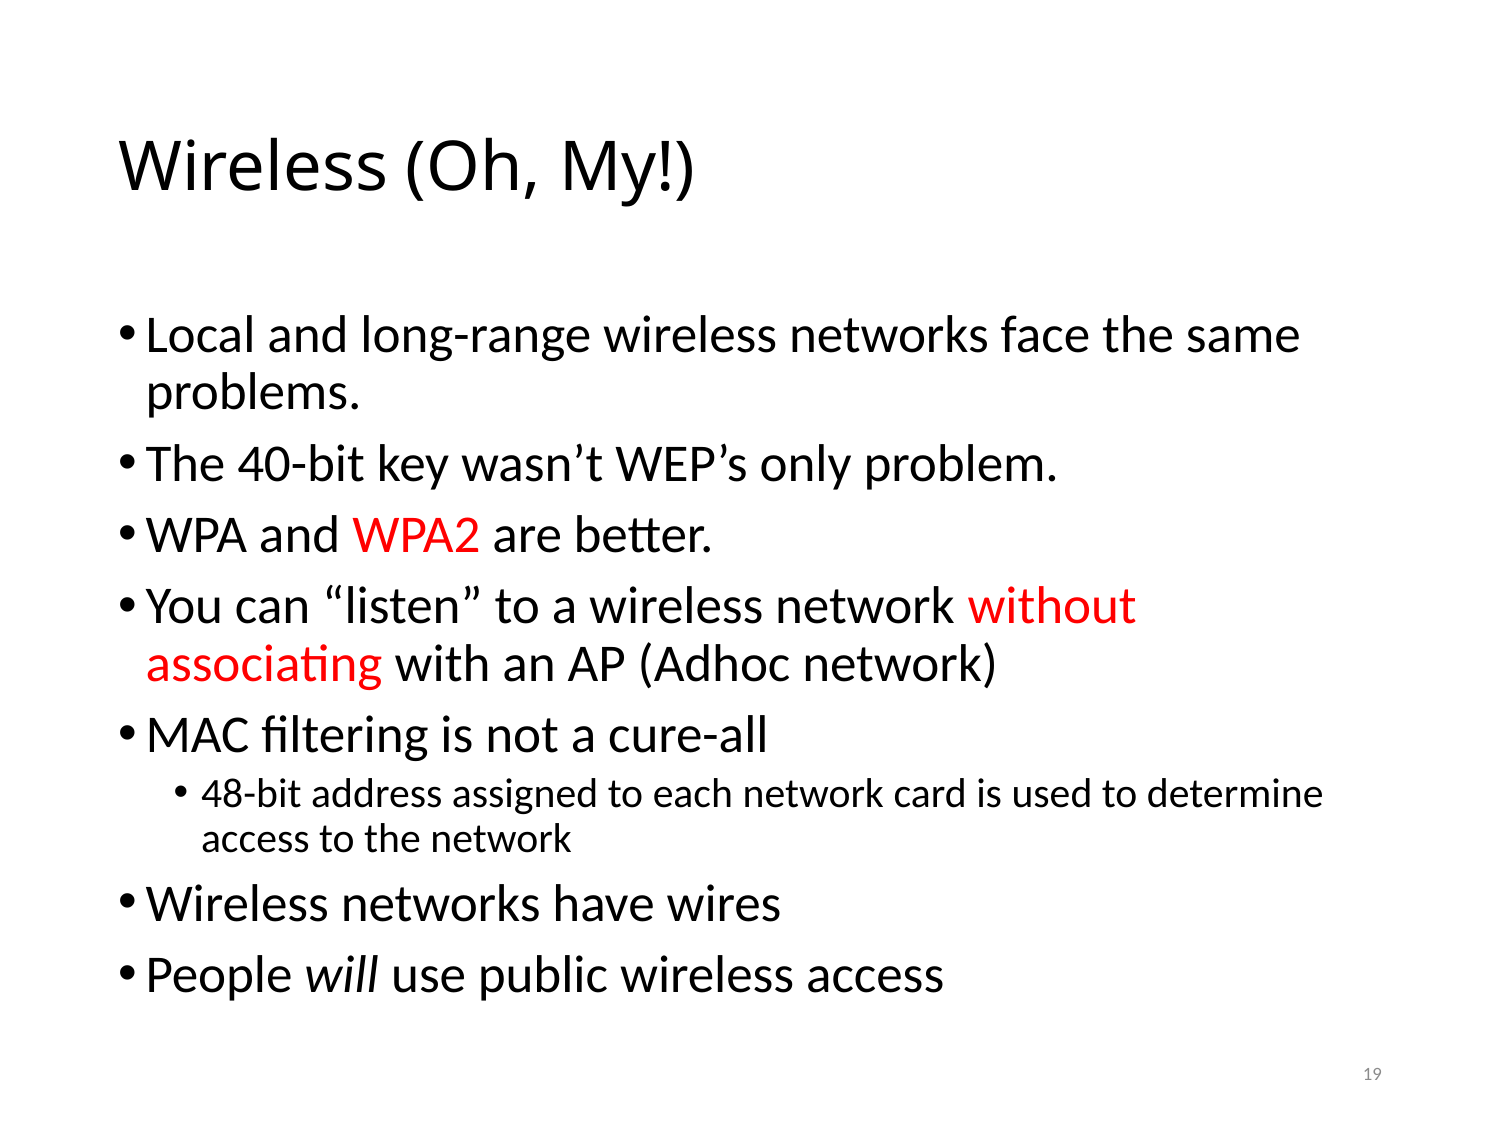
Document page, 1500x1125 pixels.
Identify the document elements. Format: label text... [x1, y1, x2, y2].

list Local and long-range wireless networks face the same problems. The 40-bit key wasn’t WEP’s only problem. WPA and WPA2 are better. You can “listen” to a wireless network without associating with an AP (Adhoc network) MAC filtering is not a cure-all 48-bit address assigned to each network card is used to determine access to the network Wireless networks have wires People will use public wireless access [103, 299, 1397, 1014]
title Wireless (Oh, My!) [103, 59, 1397, 278]
slide_number 19 [1059, 1042, 1397, 1103]
